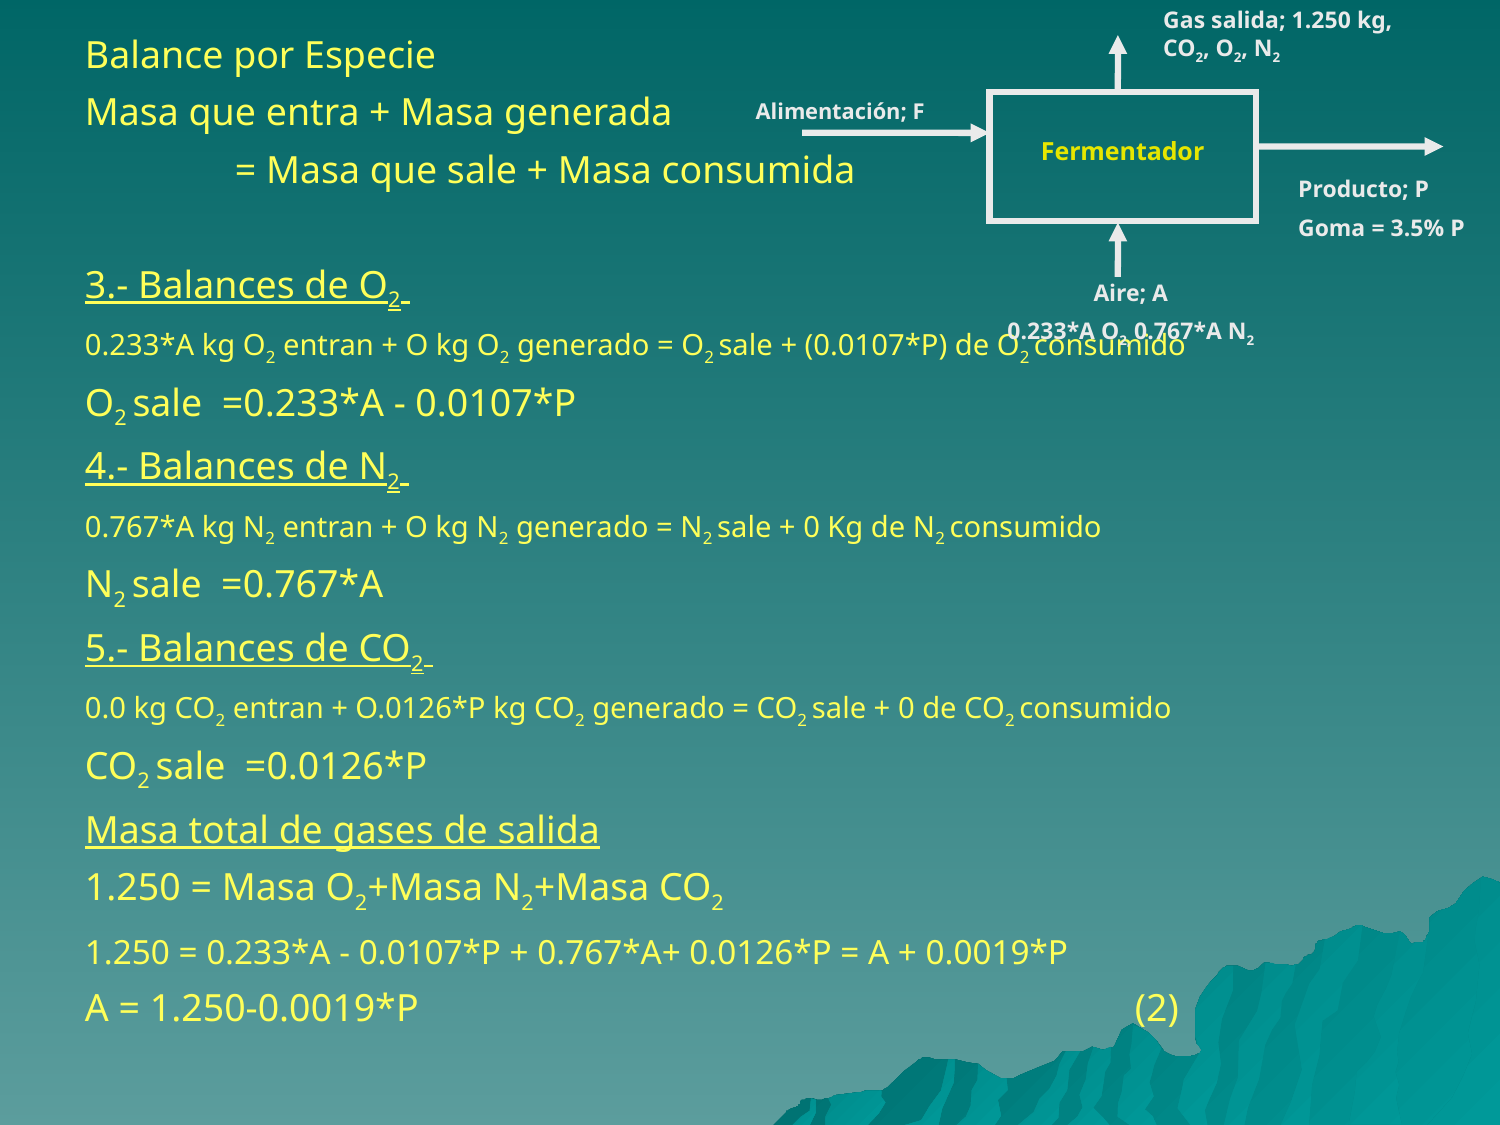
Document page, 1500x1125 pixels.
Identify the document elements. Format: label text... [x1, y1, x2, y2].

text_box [773, 0, 1500, 396]
text_box Balance por Especie Masa que entra + Masa generada = Masa que sale + Masa consumida 3.- Balances de O2 0.233*A kg O2 entran + O kg O2 generado = O2 sale + (0.0107*P) de O2 consumido O2 sale =0.233*A - 0.0107*P 4.- Balances de N2 0.767*A kg N2 entran + O kg N2 generado = N2 sale + 0 Kg de N2 consumido N2 sale =0.767*A 5.- Balances de CO2 0.0 kg CO2 entran + O.0126*P kg CO2 generado = CO2 sale + 0 de CO2 consumido CO2 sale =0.0126*P Masa total de gases de salida 1.250 = Masa O2+Masa N2+Masa CO2 1.250 = 0.233*A - 0.0107*P + 0.767*A+ 0.0126*P = A + 0.0019*P A = 1.250-0.0019*P (2) [70, 23, 1500, 1125]
